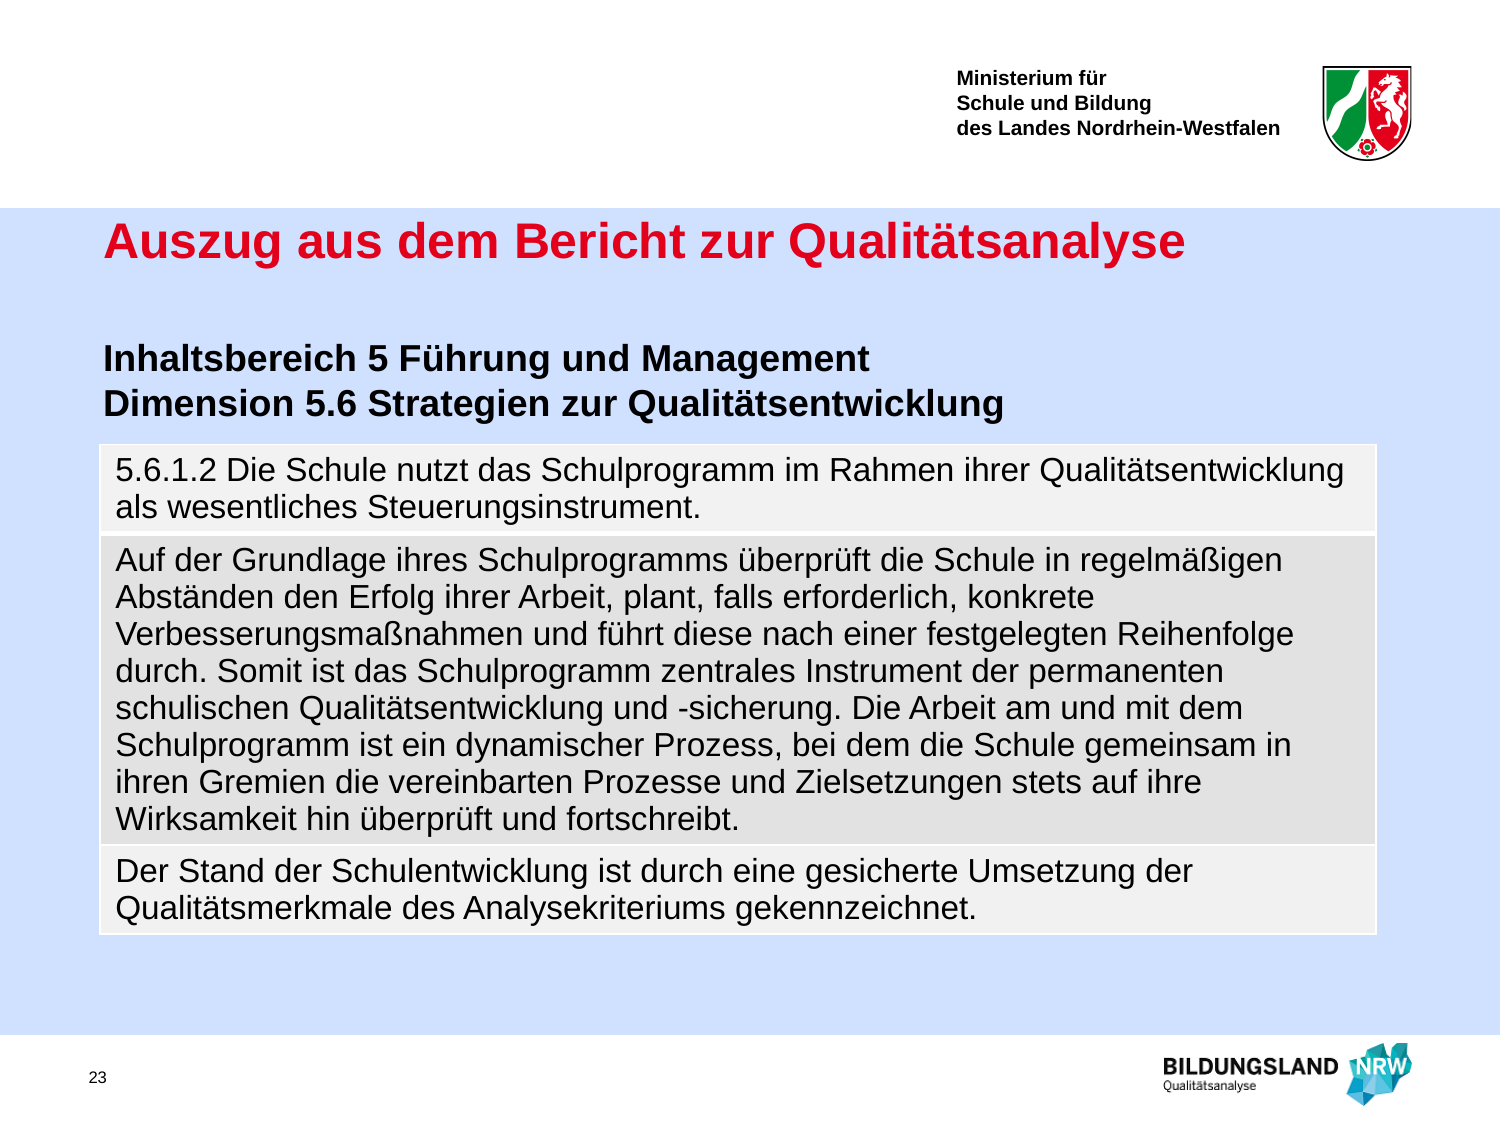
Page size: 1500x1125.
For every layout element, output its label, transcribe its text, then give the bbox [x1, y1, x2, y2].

table_header 5.6.1.2 Die Schule nutzt das Schulprogramm im Rahmen ihrer Qualitätsentwicklung als wesentliches Steuerungsinstrument. [101, 445, 1375, 531]
picture [1163, 1043, 1412, 1106]
table_cell Auf der Grundlage ihres Schulprogramms überprüft die Schule in regelmäßigen Abständen den Erfolg ihrer Arbeit, plant, falls erforderlich, konkrete Verbesserungsmaßnahmen und führt diese nach einer festgelegten Reihenfolge durch. Somit ist das Schulprogramm zentrales Instrument der permanenten schulischen Qualitätsentwicklung und -sicherung. Die Arbeit am und mit dem Schulprogramm ist ein dynamischer Prozess, bei dem die Schule gemeinsam in ihren Gremien die vereinbarten Prozesse und Zielsetzungen stets auf ihre Wirksamkeit hin überprüft und fortschreibt. [101, 536, 1375, 844]
text_box Inhaltsbereich 5 Führung und Management Dimension 5.6 Strategien zur Qualitätsentwicklung [88, 326, 1081, 431]
slide_number 23 [88, 1067, 136, 1124]
text_box Auszug aus dem Bericht zur Qualitätsanalyse [88, 208, 1425, 277]
picture [1320, 66, 1412, 161]
table_cell Der Stand der Schulentwicklung ist durch eine gesicherte Umsetzung der Qualitätsmerkmale des Analysekriteriums gekennzeichnet. [101, 846, 1375, 933]
